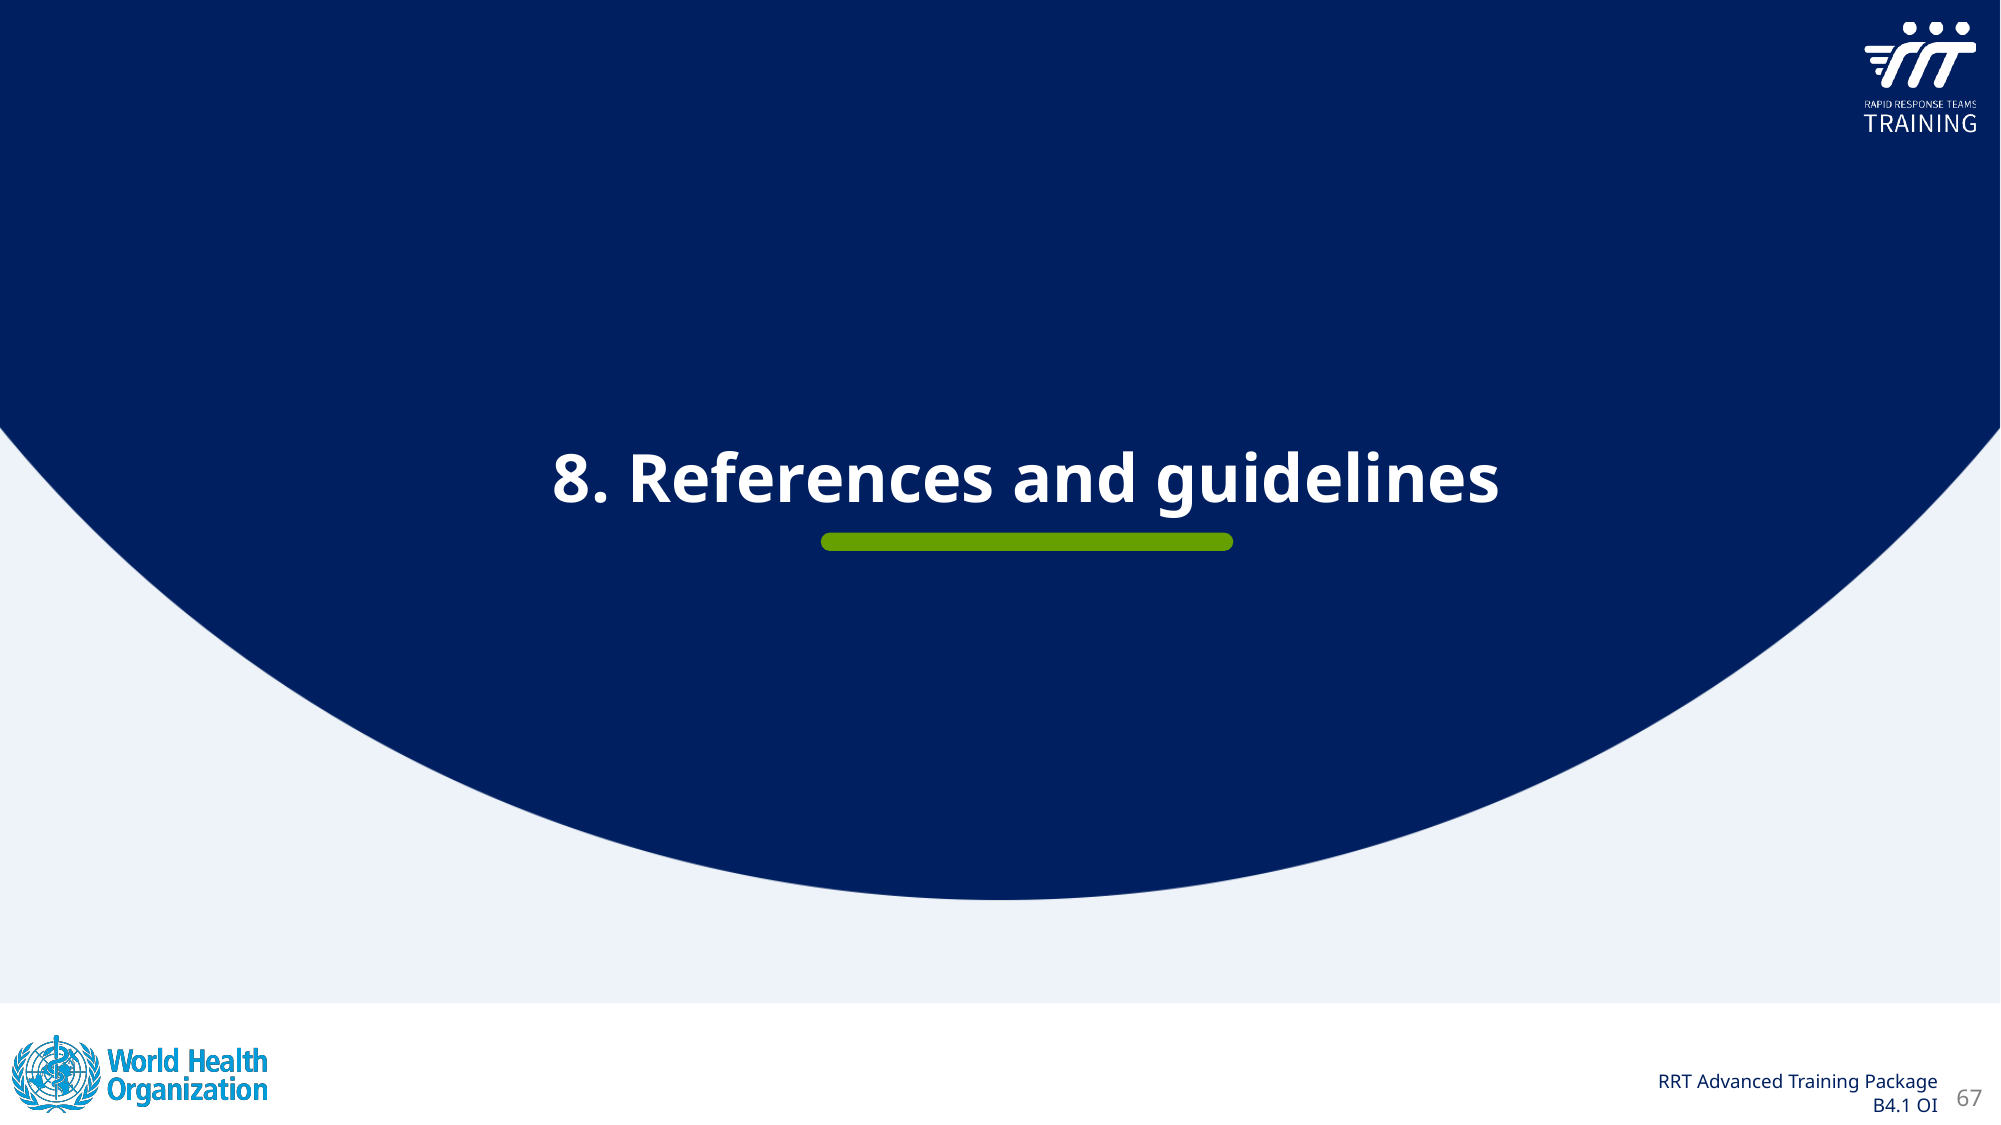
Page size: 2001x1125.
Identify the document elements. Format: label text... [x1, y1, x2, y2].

picture [71, 1053, 90, 1091]
picture [12, 1083, 48, 1113]
picture [22, 1062, 26, 1077]
picture [30, 1083, 37, 1091]
picture [59, 1035, 267, 1113]
picture [40, 1062, 47, 1070]
picture [50, 1108, 62, 1113]
picture [24, 1054, 36, 1087]
picture [46, 1056, 54, 1062]
picture [34, 1054, 43, 1078]
picture [36, 1088, 78, 1105]
picture [12, 1035, 54, 1068]
list 8. References and guidelines [95, 331, 1959, 631]
picture [0, 0, 2001, 1003]
